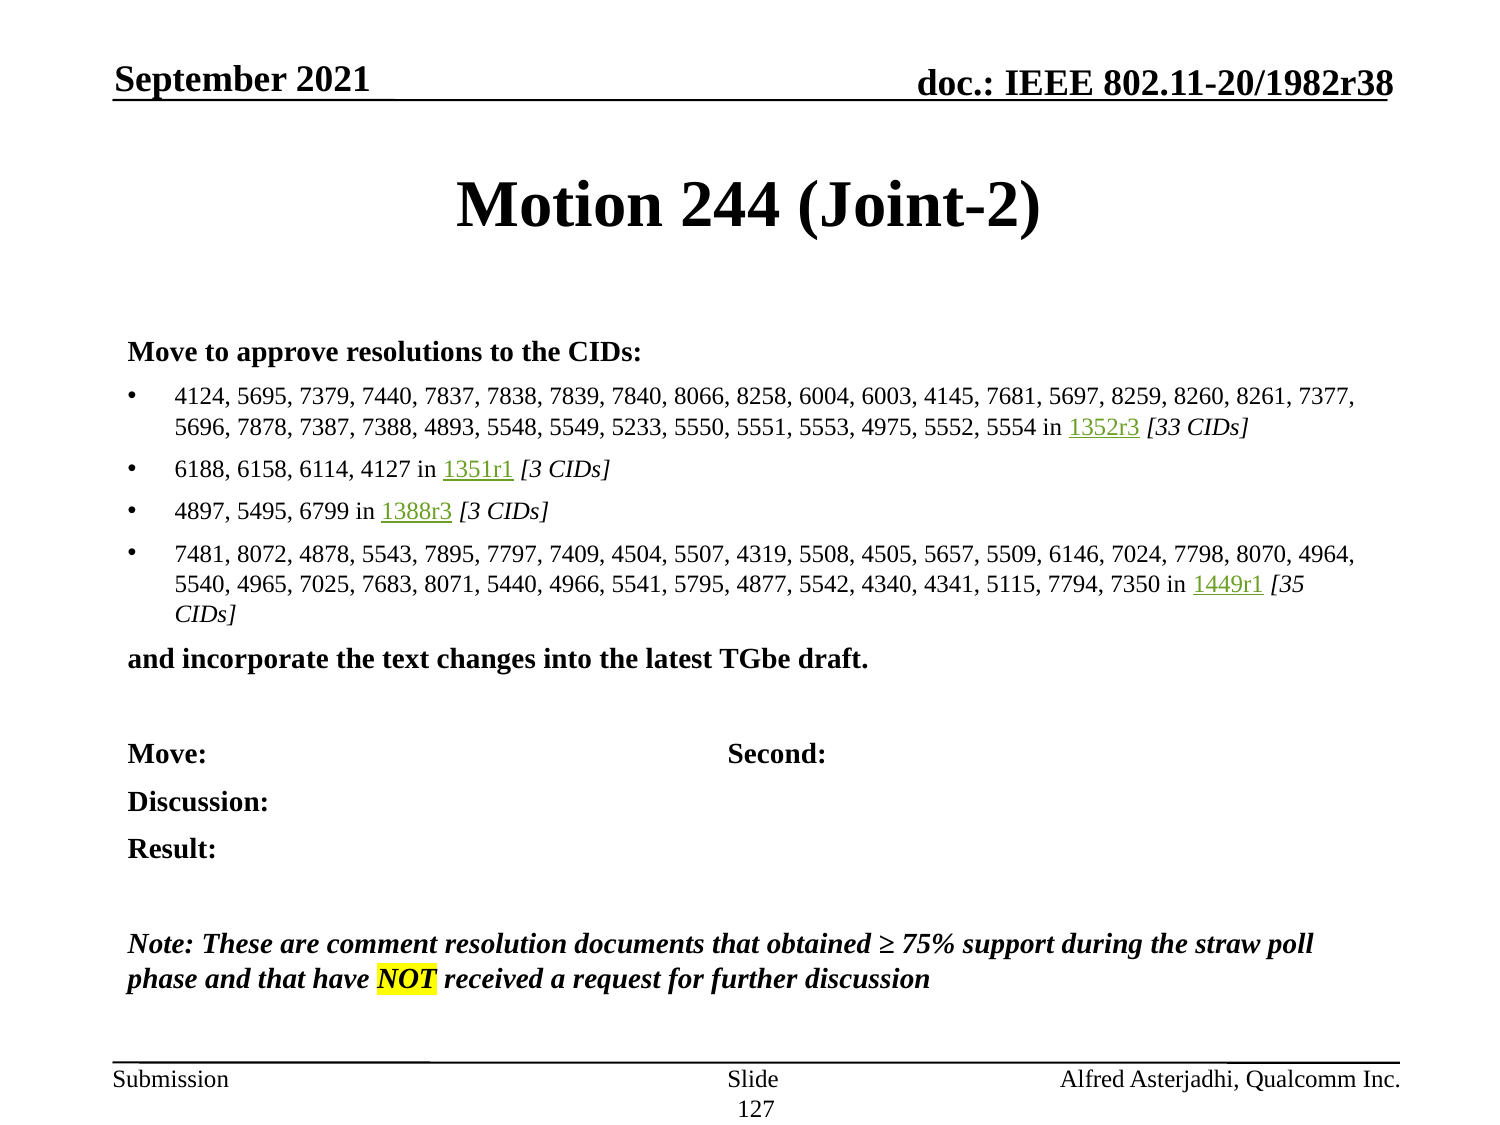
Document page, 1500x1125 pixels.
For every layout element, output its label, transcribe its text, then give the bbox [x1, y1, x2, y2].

footer Alfred Asterjadhi, Qualcomm Inc. [878, 1061, 1402, 1093]
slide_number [114, 54, 423, 100]
list Move to approve resolutions to the CIDs: 4124, 5695, 7379, 7440, 7837, 7838, 7839, 7840, 8066, 8258, 6004, 6003, 4145, 7681, 5697, 8259, 8260, 8261, 7377, 5696, 7878, 7387, 7388, 4893, 5548, 5549, 5233, 5550, 5551, 5553, 4975, 5552, 5554 in 1352r3 [33 CIDs] 6188, 6158, 6114, 4127 in 1351r1 [3 CIDs] 4897, 5495, 6799 in 1388r3 [3 CIDs] 7481, 8072, 4878, 5543, 7895, 7797, 7409, 4504, 5507, 4319, 5508, 4505, 5657, 5509, 6146, 7024, 7798, 8070, 4964, 5540, 4965, 7025, 7683, 8071, 5440, 4966, 5541, 5795, 4877, 5542, 4340, 4341, 5115, 7794, 7350 in 1449r1 [35 CIDs] and incorporate the text changes into the latest TGbe draft. Move: Second: Discussion: Result: Note: These are comment resolution documents that obtained ≥ 75% support during the straw poll phase and that have NOT received a request for further discussion [112, 324, 1388, 1063]
slide_number Slide 127 [712, 1061, 800, 1123]
title Motion 244 (Joint-2) [112, 112, 1388, 288]
